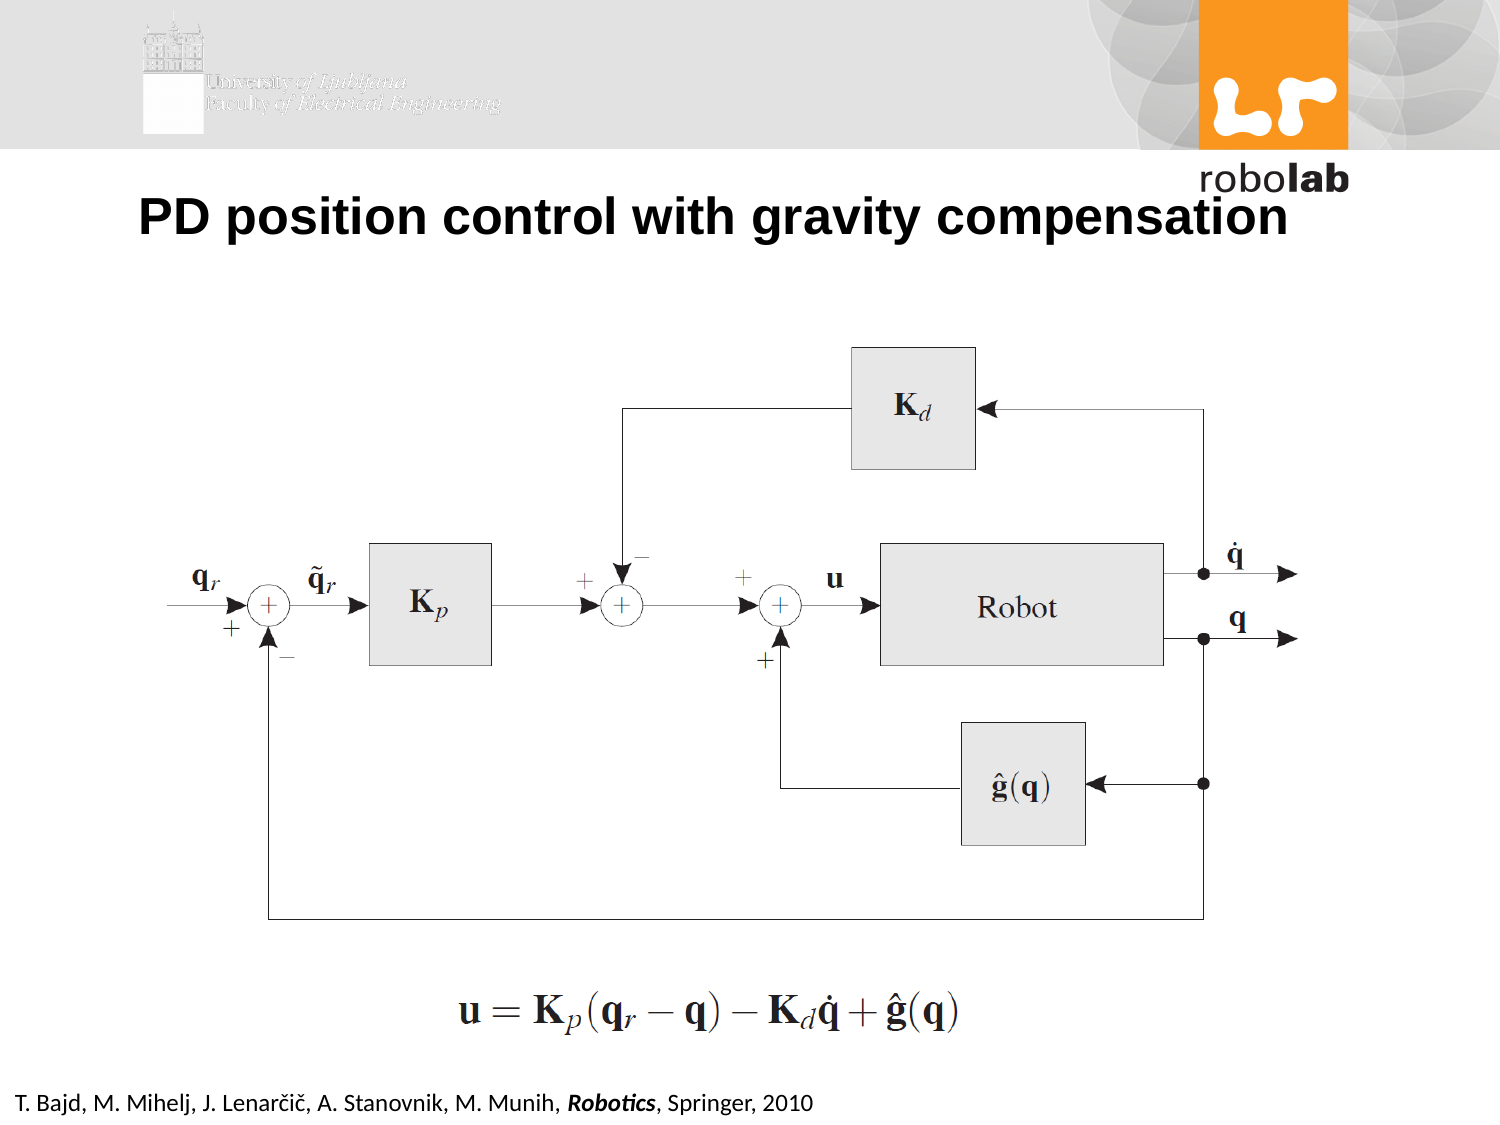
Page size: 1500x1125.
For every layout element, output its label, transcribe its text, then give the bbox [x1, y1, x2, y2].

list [135, 337, 1317, 941]
title PD position control with gravity compensation [123, 125, 1306, 303]
picture [143, 10, 501, 125]
picture [998, 0, 1500, 196]
picture [454, 987, 962, 1040]
